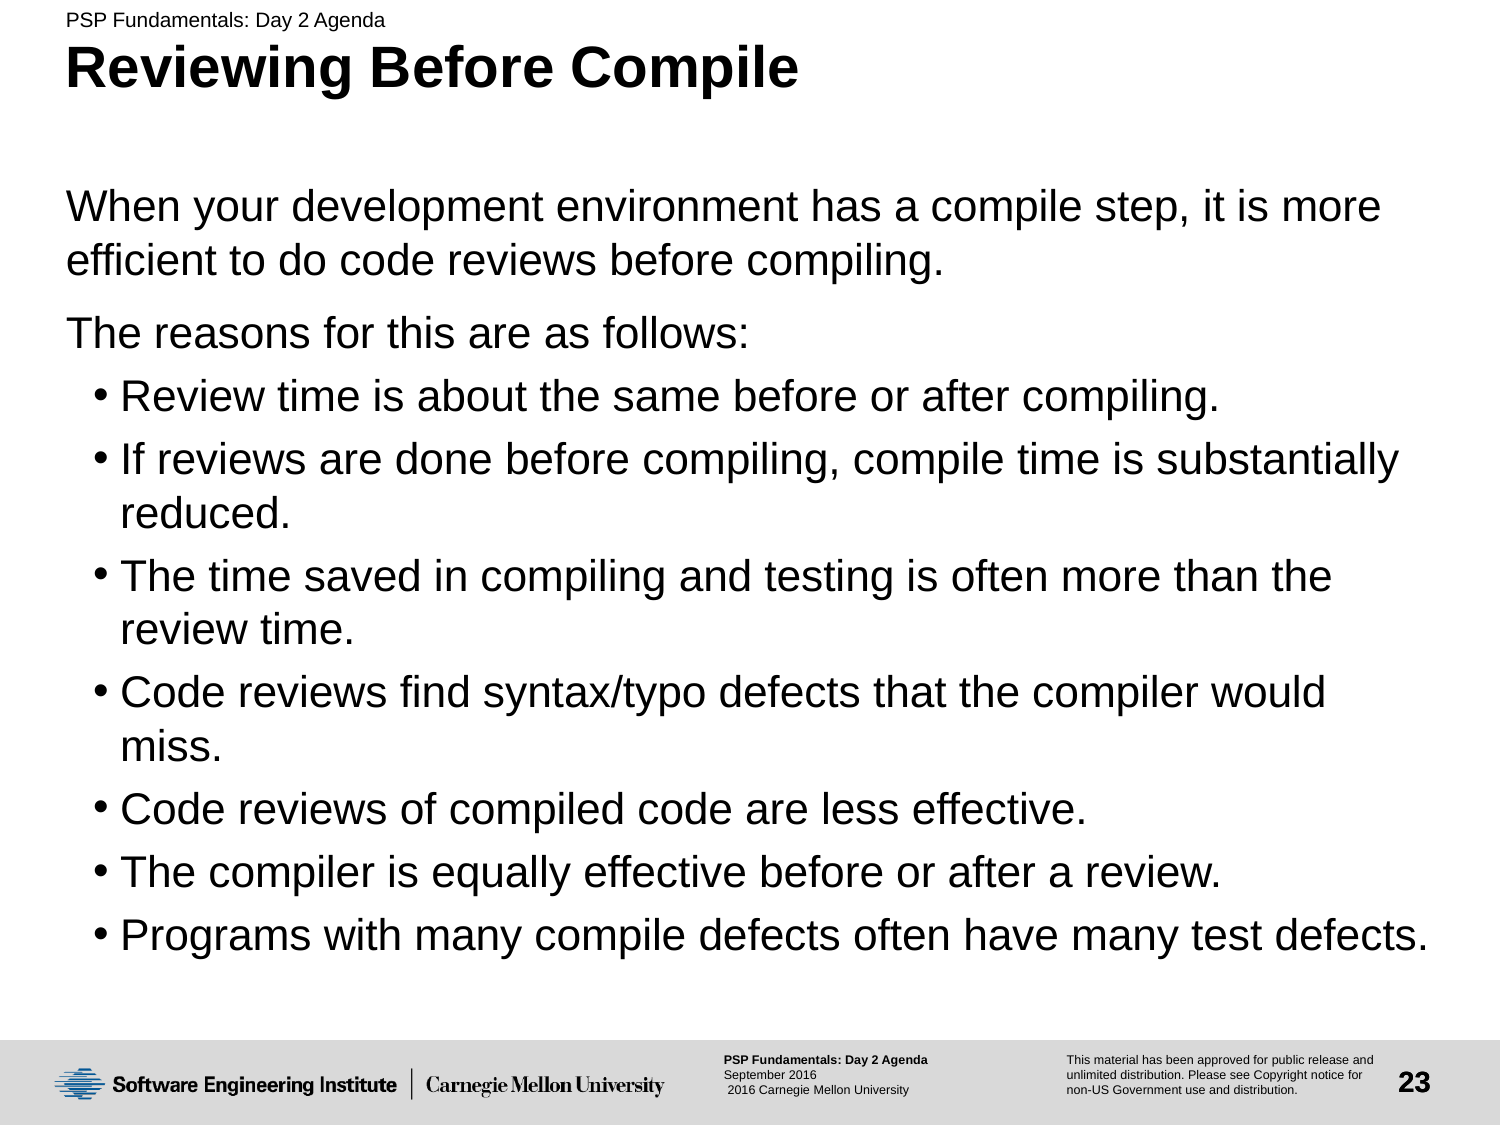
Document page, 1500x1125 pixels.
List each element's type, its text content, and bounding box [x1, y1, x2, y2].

title Reviewing Before Compile [65, 37, 1430, 148]
picture [46, 1061, 673, 1104]
list When your development environment has a compile step, it is more efficient to do code reviews before compiling. The reasons for this are as follows: Review time is about the same before or after compiling. If reviews are done before compiling, compile time is substantially reduced. The time saved in compiling and testing is often more than the review time. Code reviews find syntax/typo defects that the compiler would miss. Code reviews of compiled code are less effective. The compiler is equally effective before or after a review. Programs with many compile defects often have many test defects. [65, 177, 1431, 1000]
